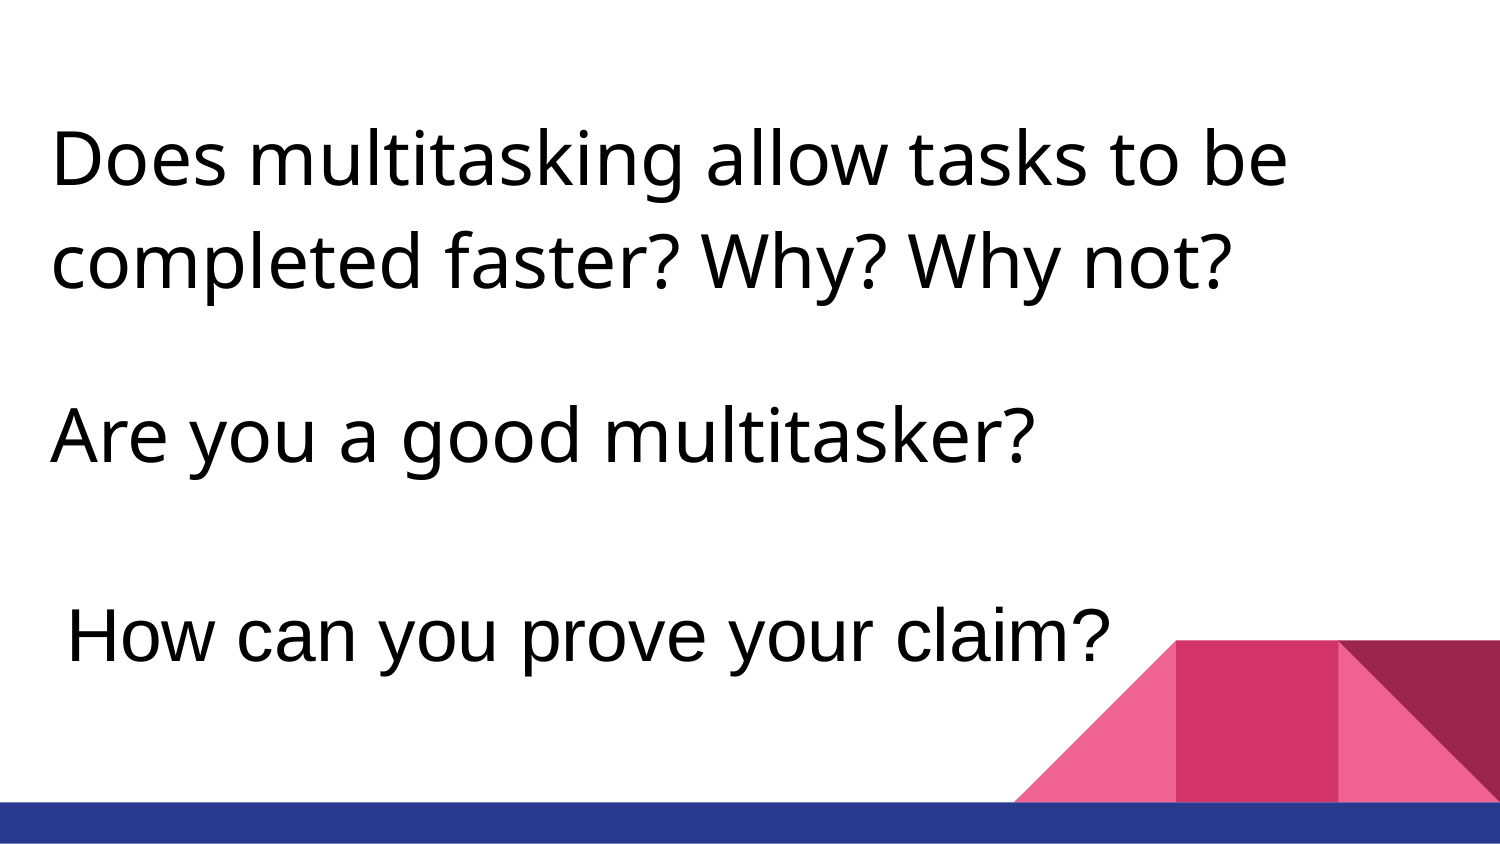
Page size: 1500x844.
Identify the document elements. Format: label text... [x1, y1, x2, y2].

text_box Are you a good multitasker? [35, 371, 1416, 554]
text_box How can you prove your claim? [51, 571, 1194, 621]
list Does multitasking allow tasks to be completed faster? Why? Why not? [35, 81, 1485, 226]
